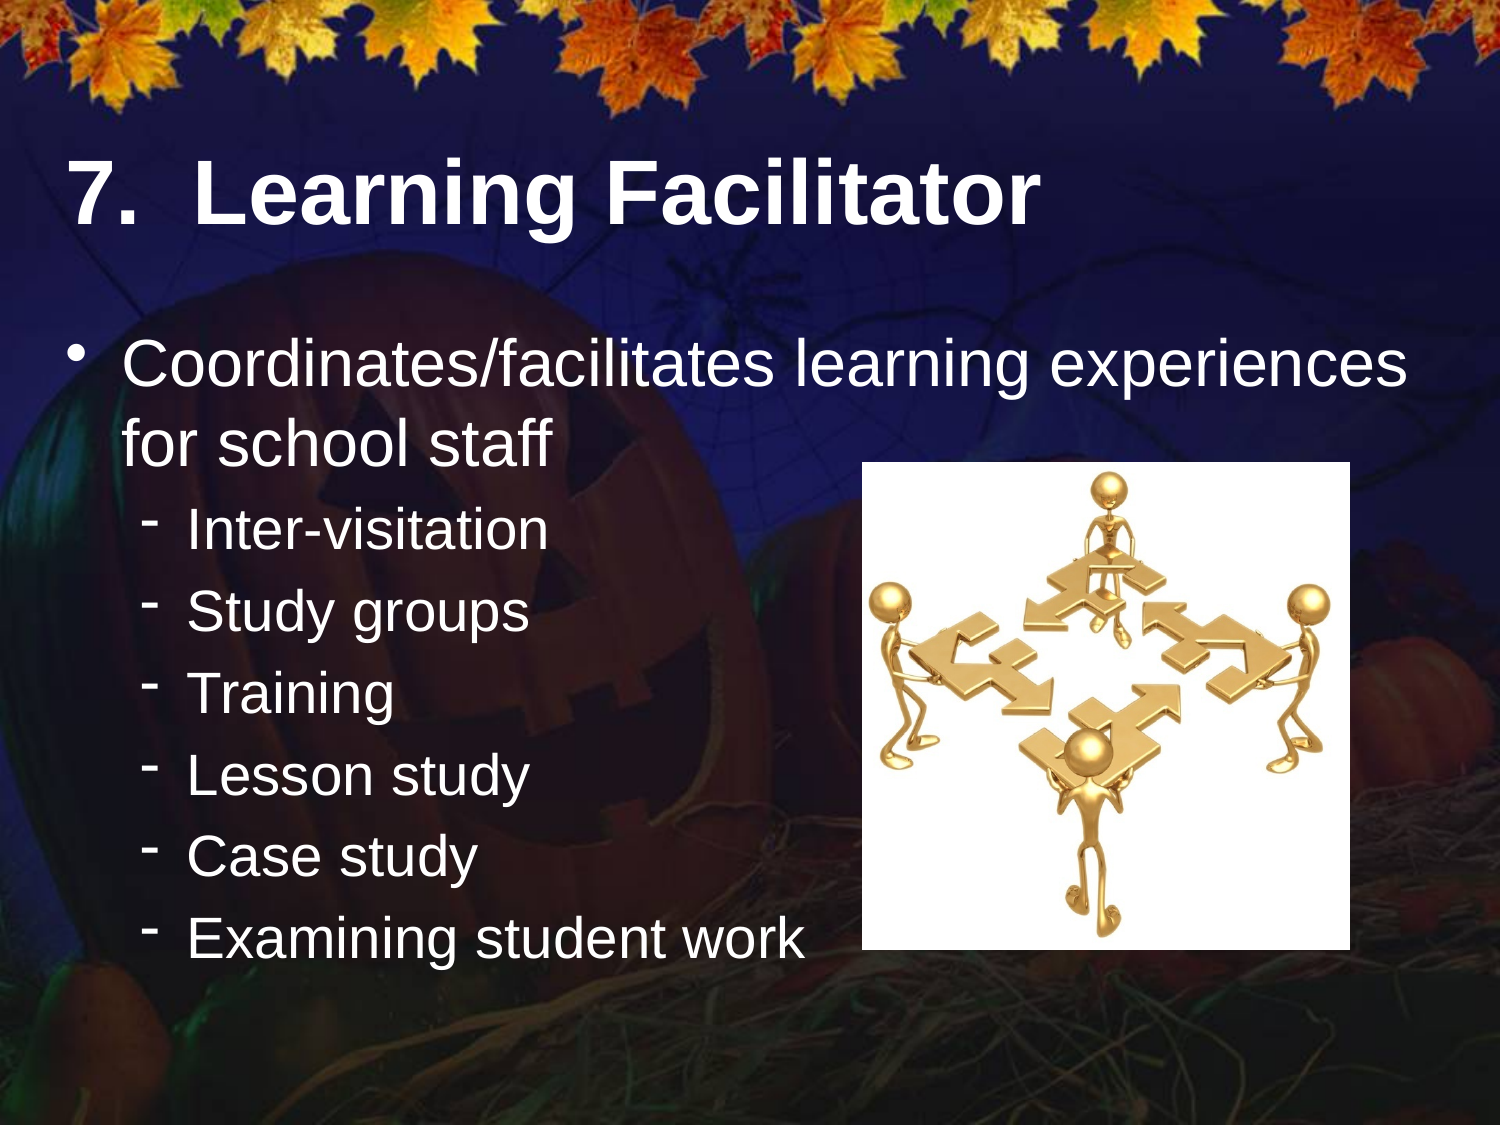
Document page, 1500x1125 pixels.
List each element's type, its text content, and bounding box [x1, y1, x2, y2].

picture [0, 0, 1500, 1125]
list Coordinates/facilitates learning experiences for school staff Inter-visitation Study groups Training Lesson study Case study Examining student work [49, 312, 1451, 1013]
title 7. Learning Facilitator [49, 87, 1451, 288]
